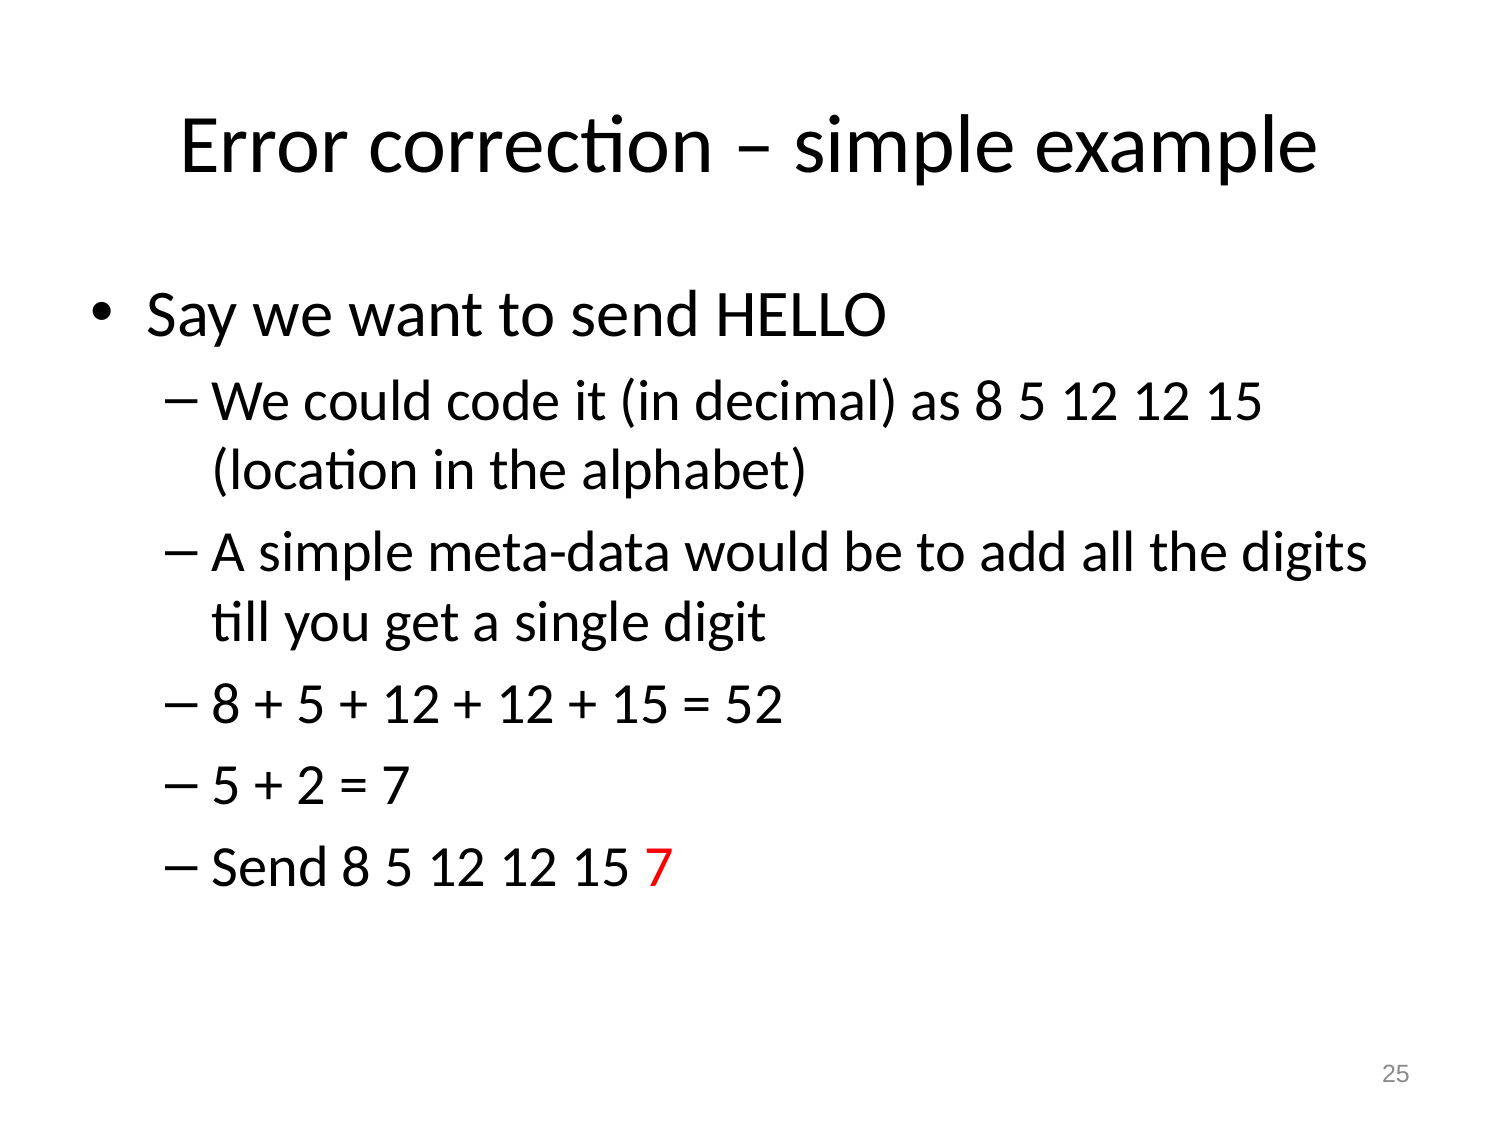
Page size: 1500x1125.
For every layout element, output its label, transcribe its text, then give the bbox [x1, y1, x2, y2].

list Say we want to send HELLO We could code it (in decimal) as 8 5 12 12 15 (location in the alphabet) A simple meta-data would be to add all the digits till you get a single digit 8 + 5 + 12 + 12 + 15 = 52 5 + 2 = 7 Send 8 5 12 12 15 7 [74, 262, 1426, 1006]
slide_number 25 [1074, 1042, 1425, 1103]
title Error correction – simple example [74, 44, 1426, 233]
